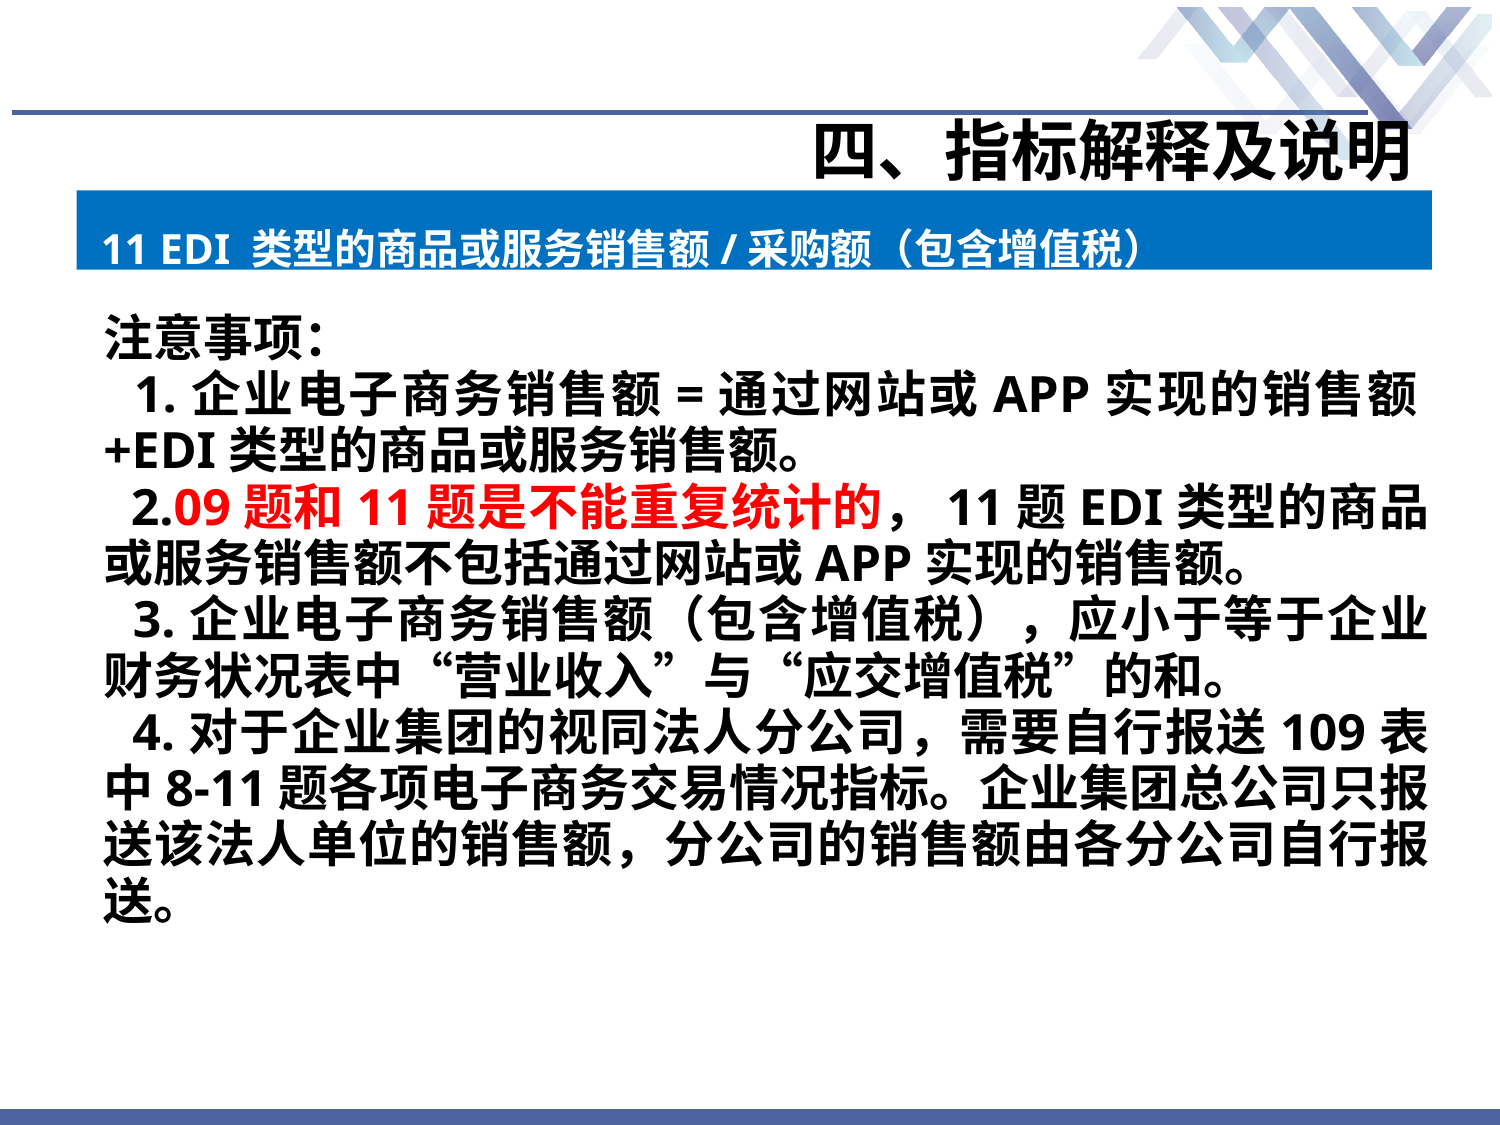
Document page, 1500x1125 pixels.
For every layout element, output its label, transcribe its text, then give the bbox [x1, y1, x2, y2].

title 四、指标解释及说明 [76, 101, 1427, 184]
picture [1056, 7, 1492, 160]
list 注意事项： 1.企业电子商务销售额=通过网站或APP实现的销售额+EDI类型的商品或服务销售额。 2.09题和11题是不能重复统计的，11题EDI类型的商品或服务销售额不包括通过网站或APP实现的销售额。 3.企业电子商务销售额（包含增值税），应小于等于企业财务状况表中“营业收入”与“应交增值税”的和。 4.对于企业集团的视同法人分公司，需要自行报送109表中8-11题各项电子商务交易情况指标。企业集团总公司只报送该法人单位的销售额，分公司的销售额由各分公司自行报送。 [88, 302, 1444, 1042]
text_box 11 EDI 类型的商品或服务销售额/采购额（包含增值税） [76, 190, 1432, 270]
